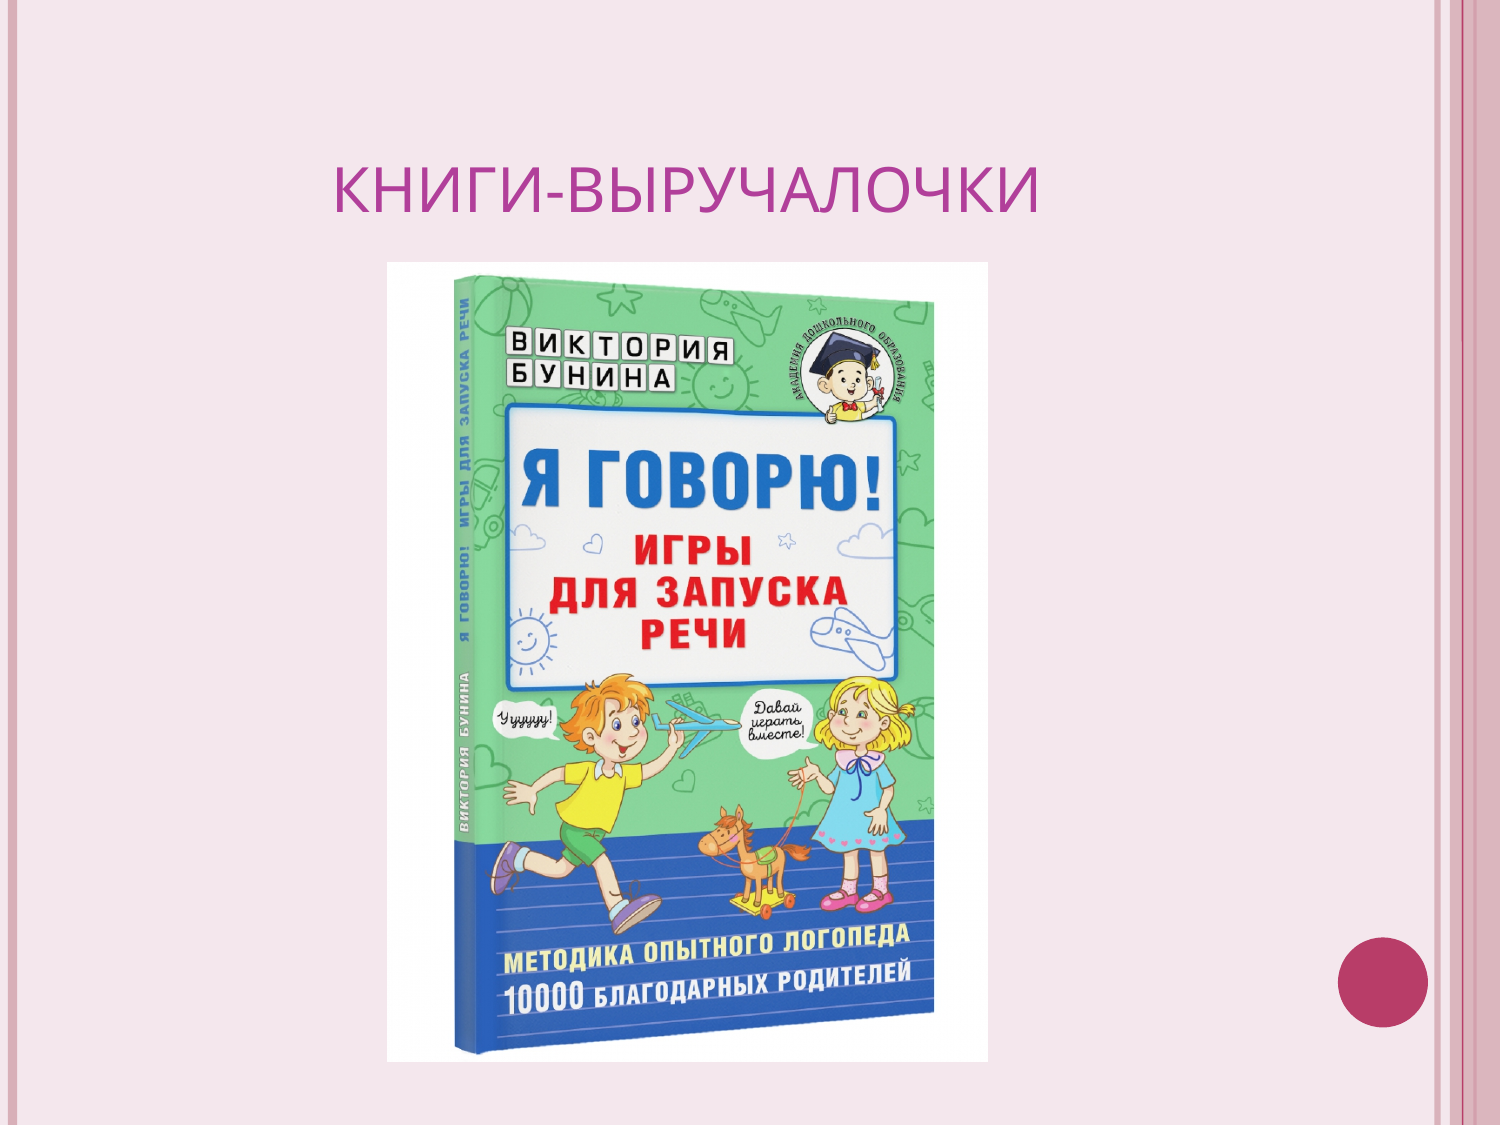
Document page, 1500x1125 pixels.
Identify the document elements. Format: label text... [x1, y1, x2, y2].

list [387, 262, 988, 1063]
title Книги-выручалочки [75, 45, 1300, 233]
